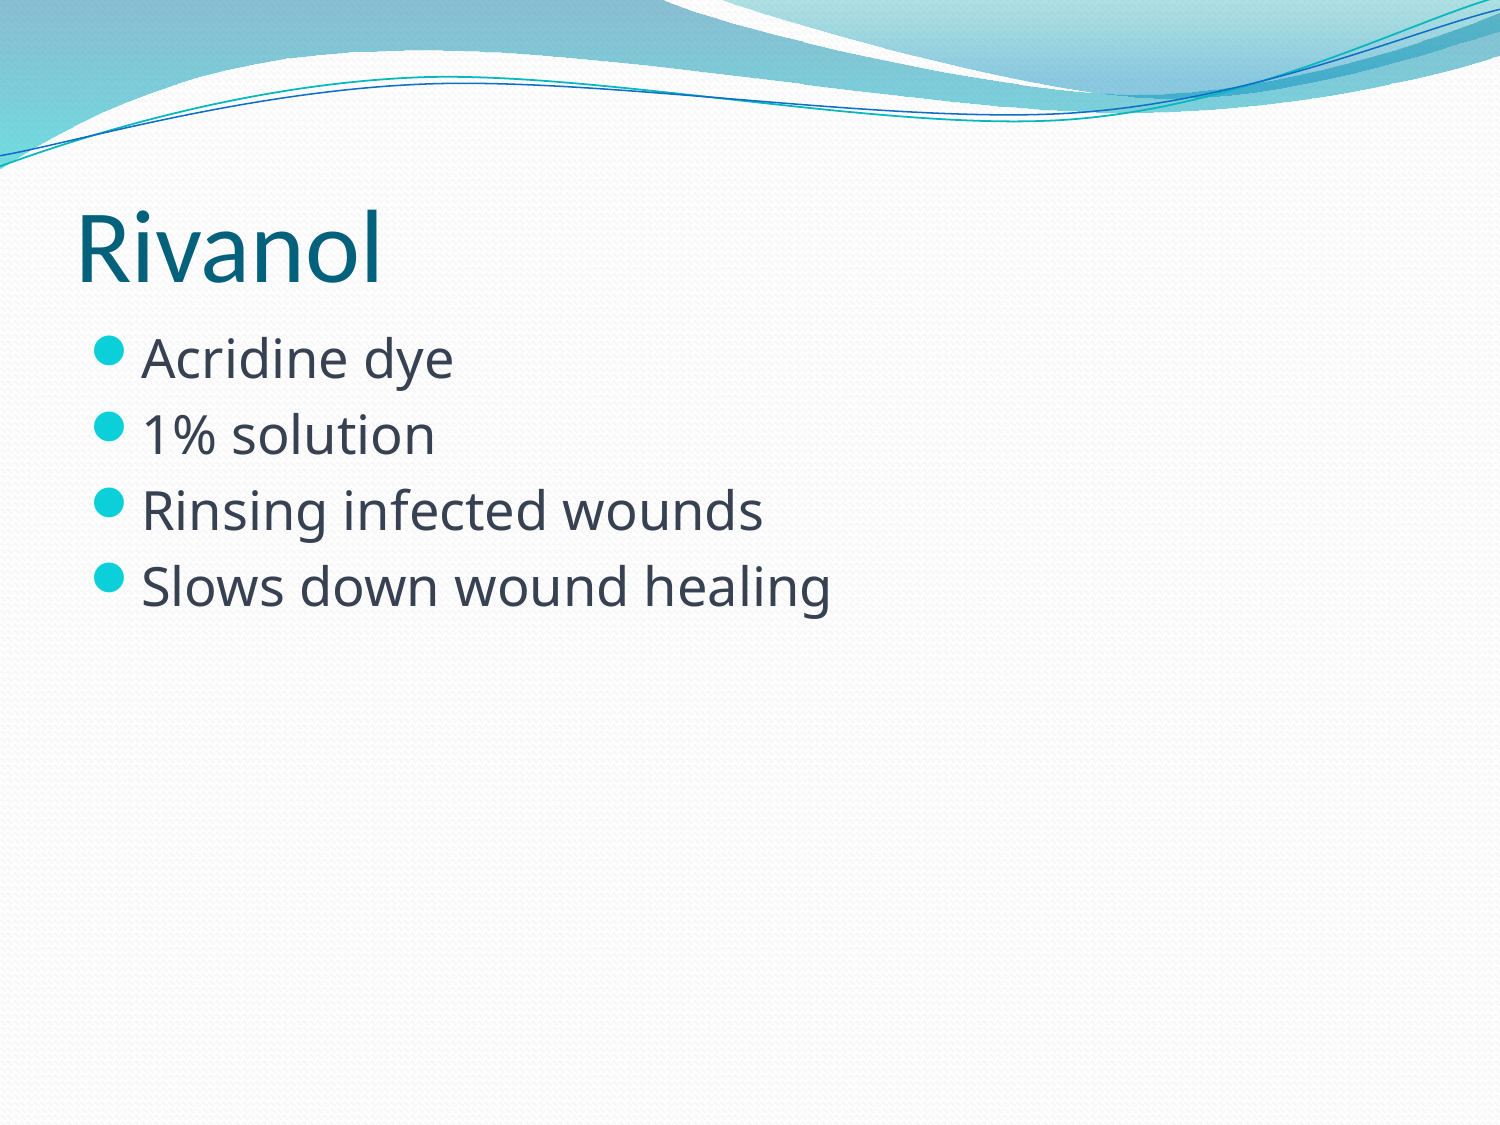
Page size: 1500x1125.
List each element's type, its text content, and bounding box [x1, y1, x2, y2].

title Rivanol [75, 115, 1425, 303]
list Acridine dye 1% solution Rinsing infected wounds Slows down wound healing [75, 317, 1425, 1038]
